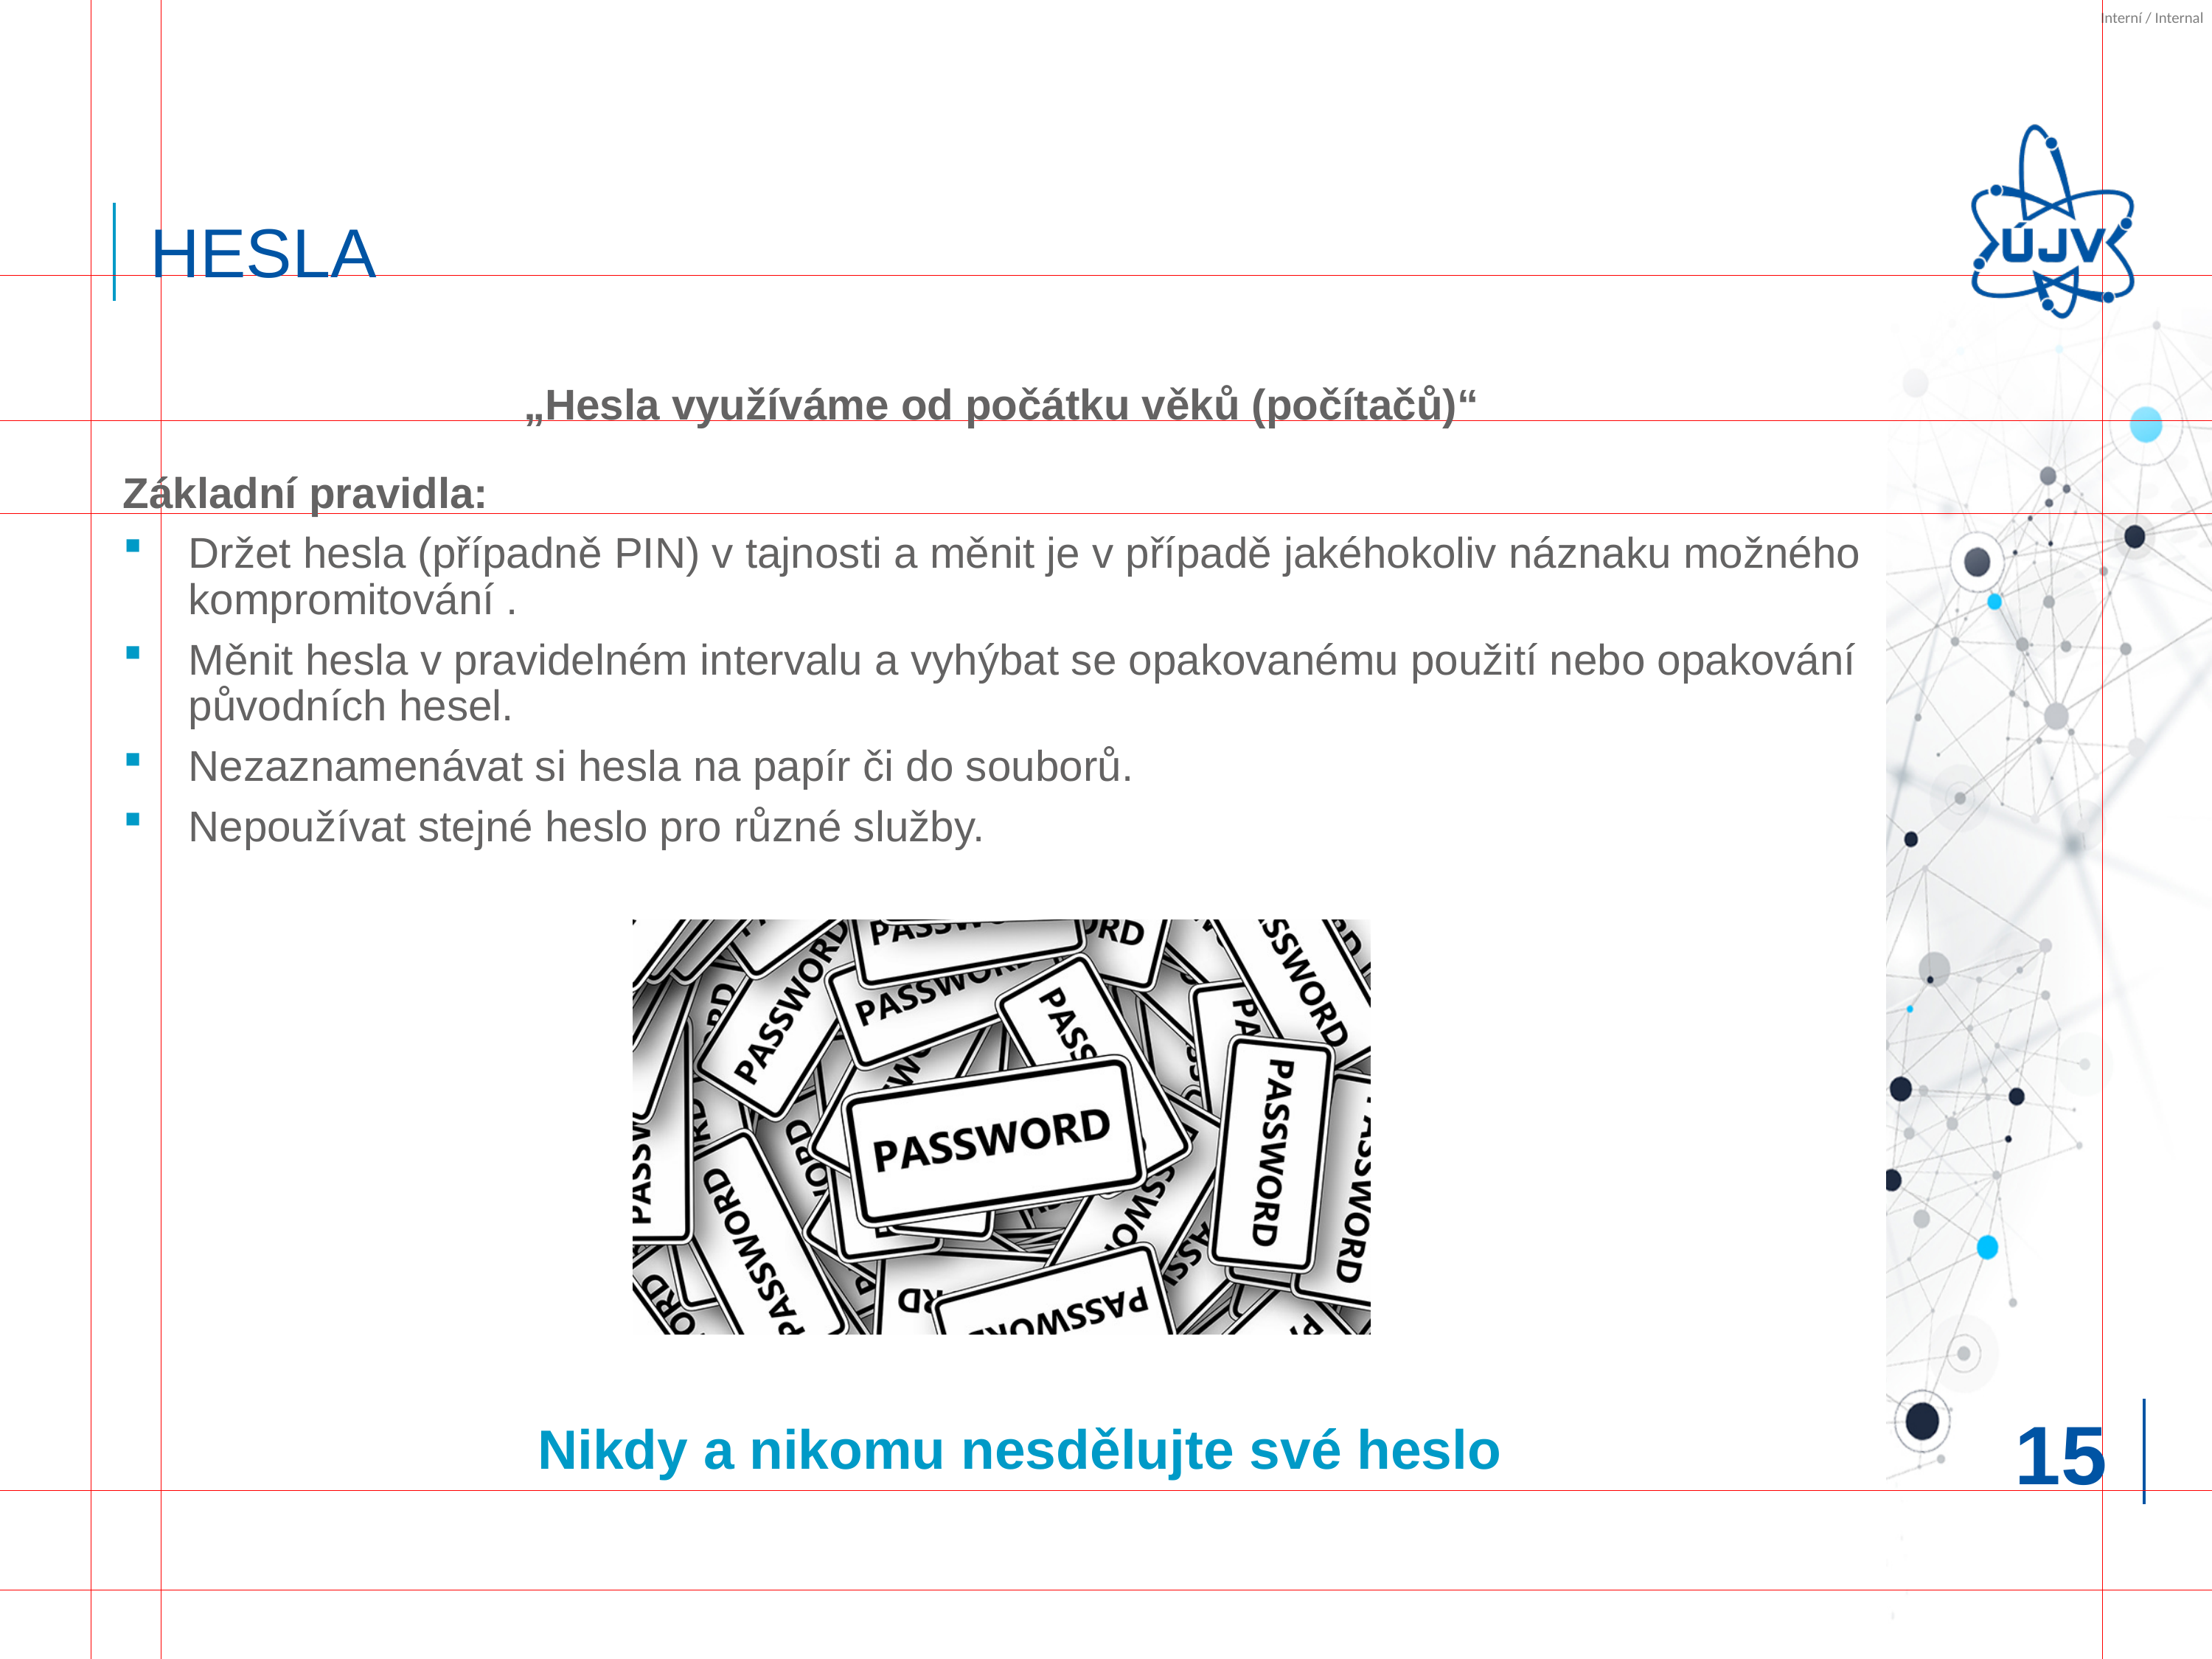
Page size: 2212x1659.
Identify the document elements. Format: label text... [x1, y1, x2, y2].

picture [2103, 1590, 2212, 1659]
picture [633, 919, 1371, 1335]
slide_number 15 [1937, 1399, 2107, 1505]
picture [1886, 421, 2102, 513]
text_box Nikdy a nikomu nesdělujte své heslo [159, 1408, 1880, 1486]
list „Hesla využíváme od počátku věků (počítačů)“ Základní pravidla: Držet hesla (případně PIN) v tajnosti a měnit je v případě jakéhokoliv náznaku možného kompromitování . Měnit hesla v pravidelném intervalu a vyhýbat se opakovanému použití nebo opakování původních hesel. Nezaznamenávat si hesla na papír či do souborů. Nepoužívat stejné heslo pro různé služby. [122, 377, 1880, 1601]
picture [2103, 514, 2212, 1490]
picture [2103, 1491, 2212, 1590]
picture [1886, 1590, 2102, 1659]
picture [1886, 84, 2212, 420]
title Hesla [150, 105, 1814, 311]
picture [2103, 421, 2212, 513]
picture [1886, 514, 2102, 1490]
picture [1886, 1491, 2102, 1590]
